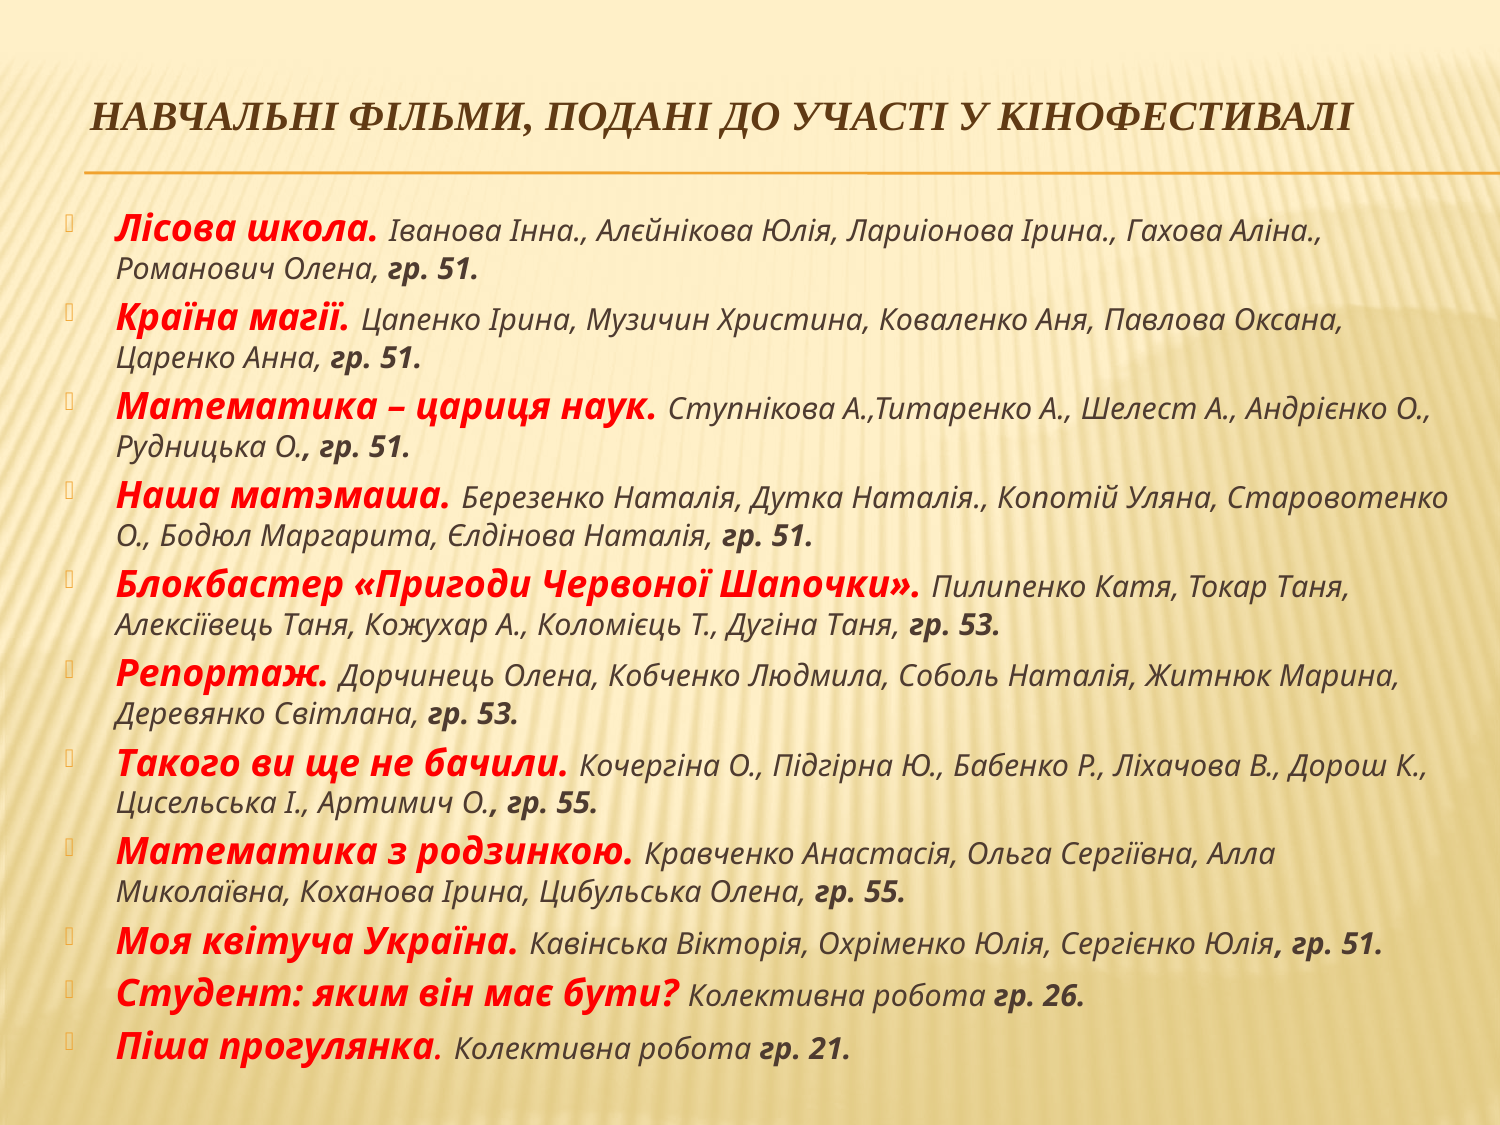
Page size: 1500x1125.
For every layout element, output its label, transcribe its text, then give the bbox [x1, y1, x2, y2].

list Лісова школа. Іванова Інна., Алєйнікова Юлія, Лариіонова Ірина., Гахова Аліна., Романович Олена, гр. 51. Країна магії. Цапенко Ірина, Музичин Христина, Коваленко Аня, Павлова Оксана, Царенко Анна, гр. 51. Математика – цариця наук. Ступнікова А.,Титаренко А., Шелест А., Андрієнко О., Рудницька О., гр. 51. Наша матэмаша. Березенко Наталія, Дутка Наталія., Копотій Уляна, Старовотенко О., Бодюл Маргарита, Єлдінова Наталія, гр. 51. Блокбастер «Пригоди Червоної Шапочки». Пилипенко Катя, Токар Таня, Алексіївець Таня, Кожухар А., Коломієць Т., Дугіна Таня, гр. 53. Репортаж. Дорчинець Олена, Кобченко Людмила, Соболь Наталія, Житнюк Марина, Деревянко Світлана, гр. 53. Такого ви ще не бачили. Кочергіна О., Підгірна Ю., Бабенко Р., Ліхачова В., Дорош К., Цисельська І., Артимич О., гр. 55. Математика з родзинкою. Кравченко Анастасія, Ольга Сергіївна, Алла Миколаївна, Коханова Ірина, Цибульська Олена, гр. 55. Моя квітуча Україна. Кавінська Вікторія, Охріменко Юлія, Сергієнко Юлія, гр. 51. Студент: яким він має бути? Колективна робота гр. 26. Піша прогулянка. Колективна робота гр. 21. [50, 196, 1475, 1094]
title Навчальні фільми, подані до участі у кінофестивалі [75, 54, 1500, 173]
